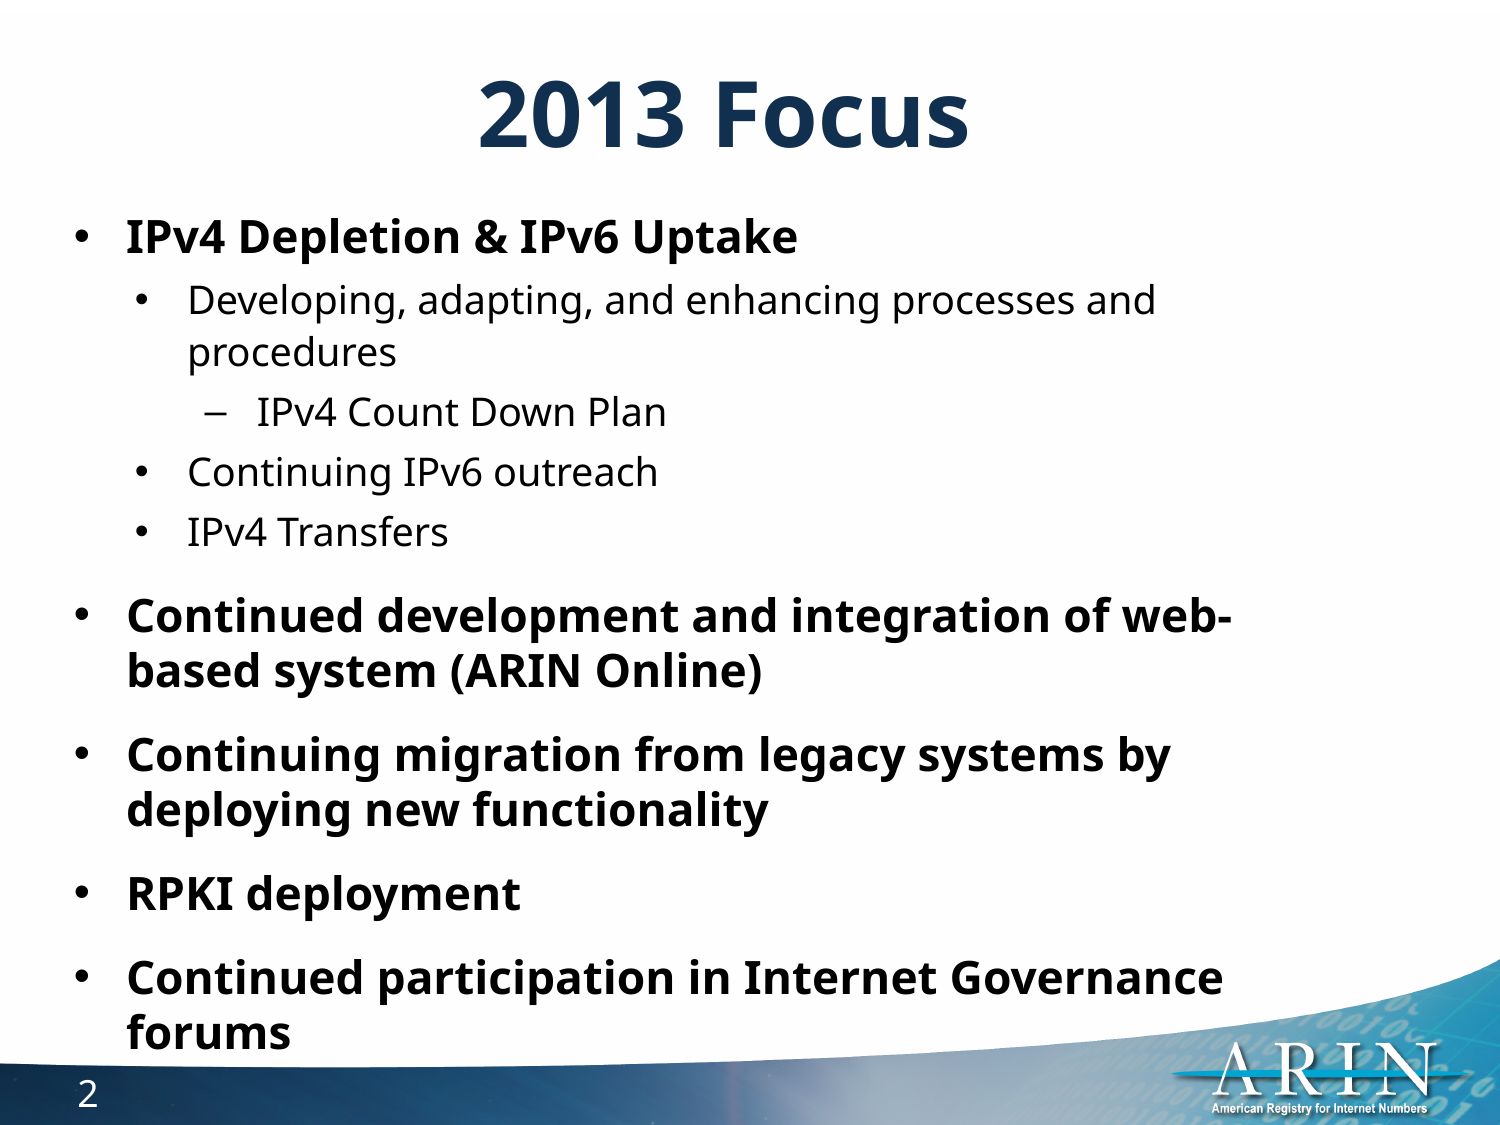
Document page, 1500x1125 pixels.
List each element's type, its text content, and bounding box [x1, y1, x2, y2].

title 2013 Focus [299, 24, 1150, 197]
picture [0, 12, 1500, 1125]
list IPv4 Depletion & IPv6 Uptake Developing, adapting, and enhancing processes and procedures IPv4 Count Down Plan Continuing IPv6 outreach IPv4 Transfers Continued development and integration of web-based system (ARIN Online) Continuing migration from legacy systems by deploying new functionality RPKI deployment Continued participation in Internet Governance forums [58, 200, 1350, 1075]
slide_number 2 [62, 1062, 413, 1123]
